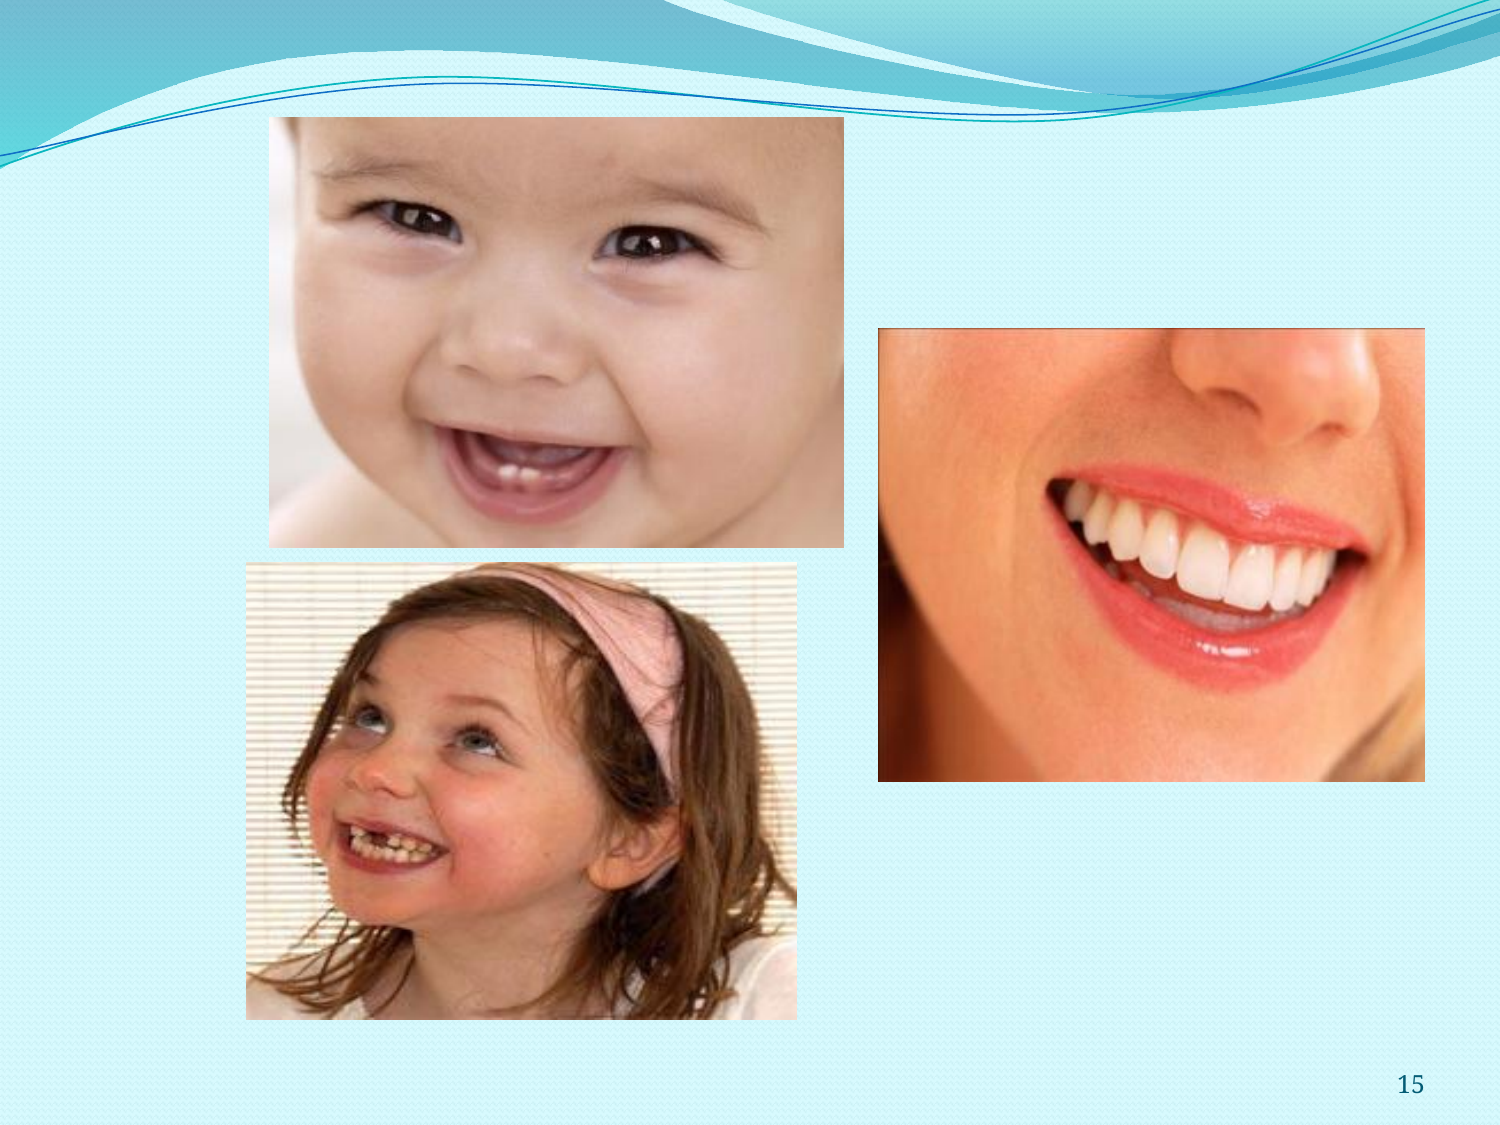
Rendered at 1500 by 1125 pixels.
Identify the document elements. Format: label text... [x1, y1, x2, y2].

picture [878, 327, 1425, 782]
picture [269, 116, 844, 548]
picture [245, 562, 798, 1020]
slide_number 15 [1299, 1042, 1425, 1103]
